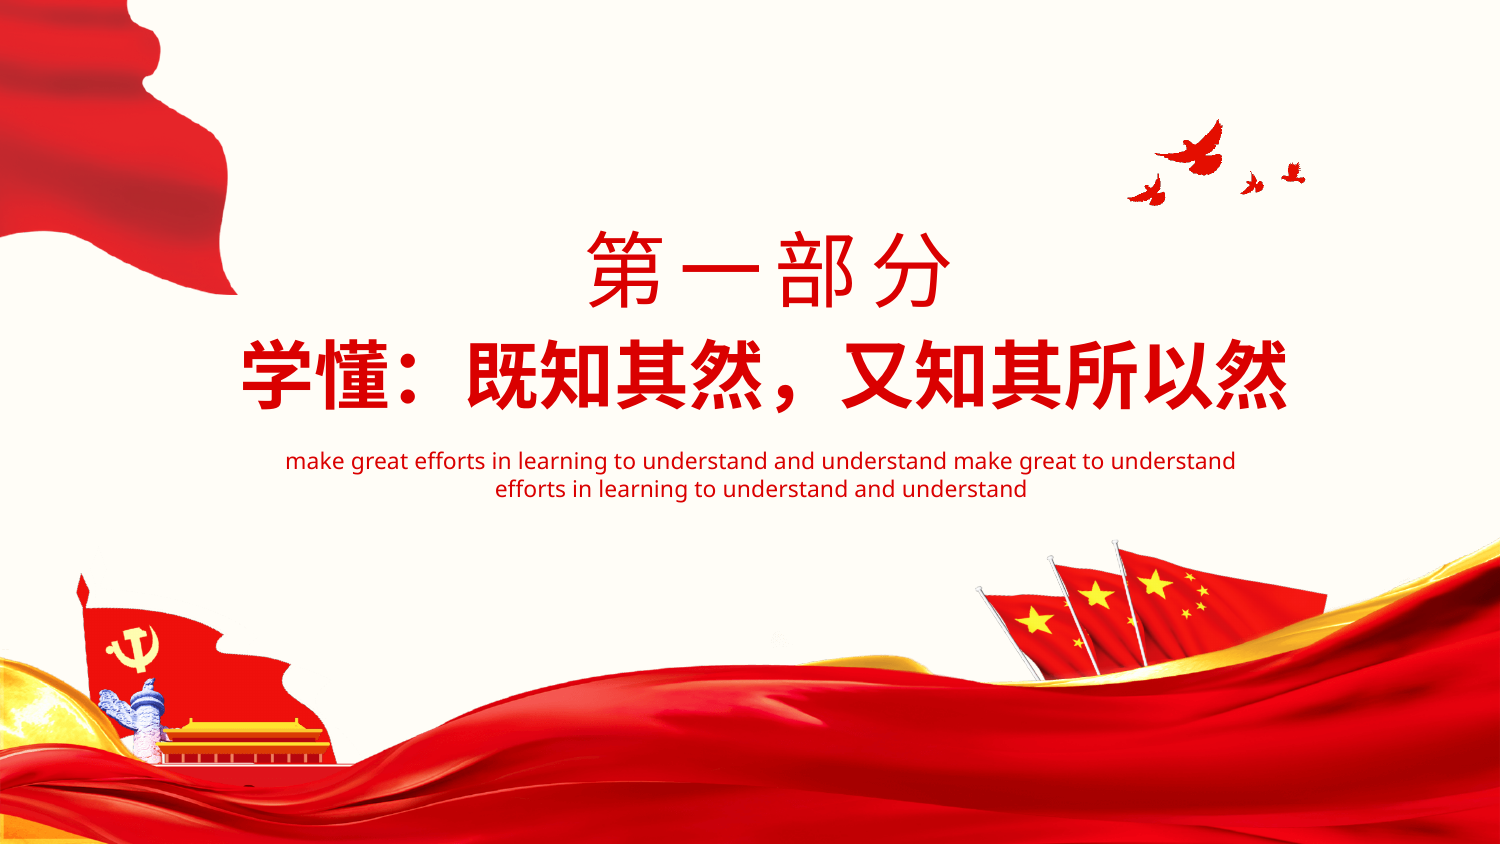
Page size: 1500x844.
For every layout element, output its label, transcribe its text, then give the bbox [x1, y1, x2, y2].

text_box 第一部分 [537, 210, 1000, 326]
picture [1108, 73, 1338, 269]
picture [0, 0, 238, 295]
text_box make great efforts in learning to understand and understand make great to understand efforts in learning to understand and understand [248, 439, 1275, 509]
picture [0, 503, 1500, 844]
text_box 学懂：既知其然，又知其所以然 [224, 320, 1338, 426]
